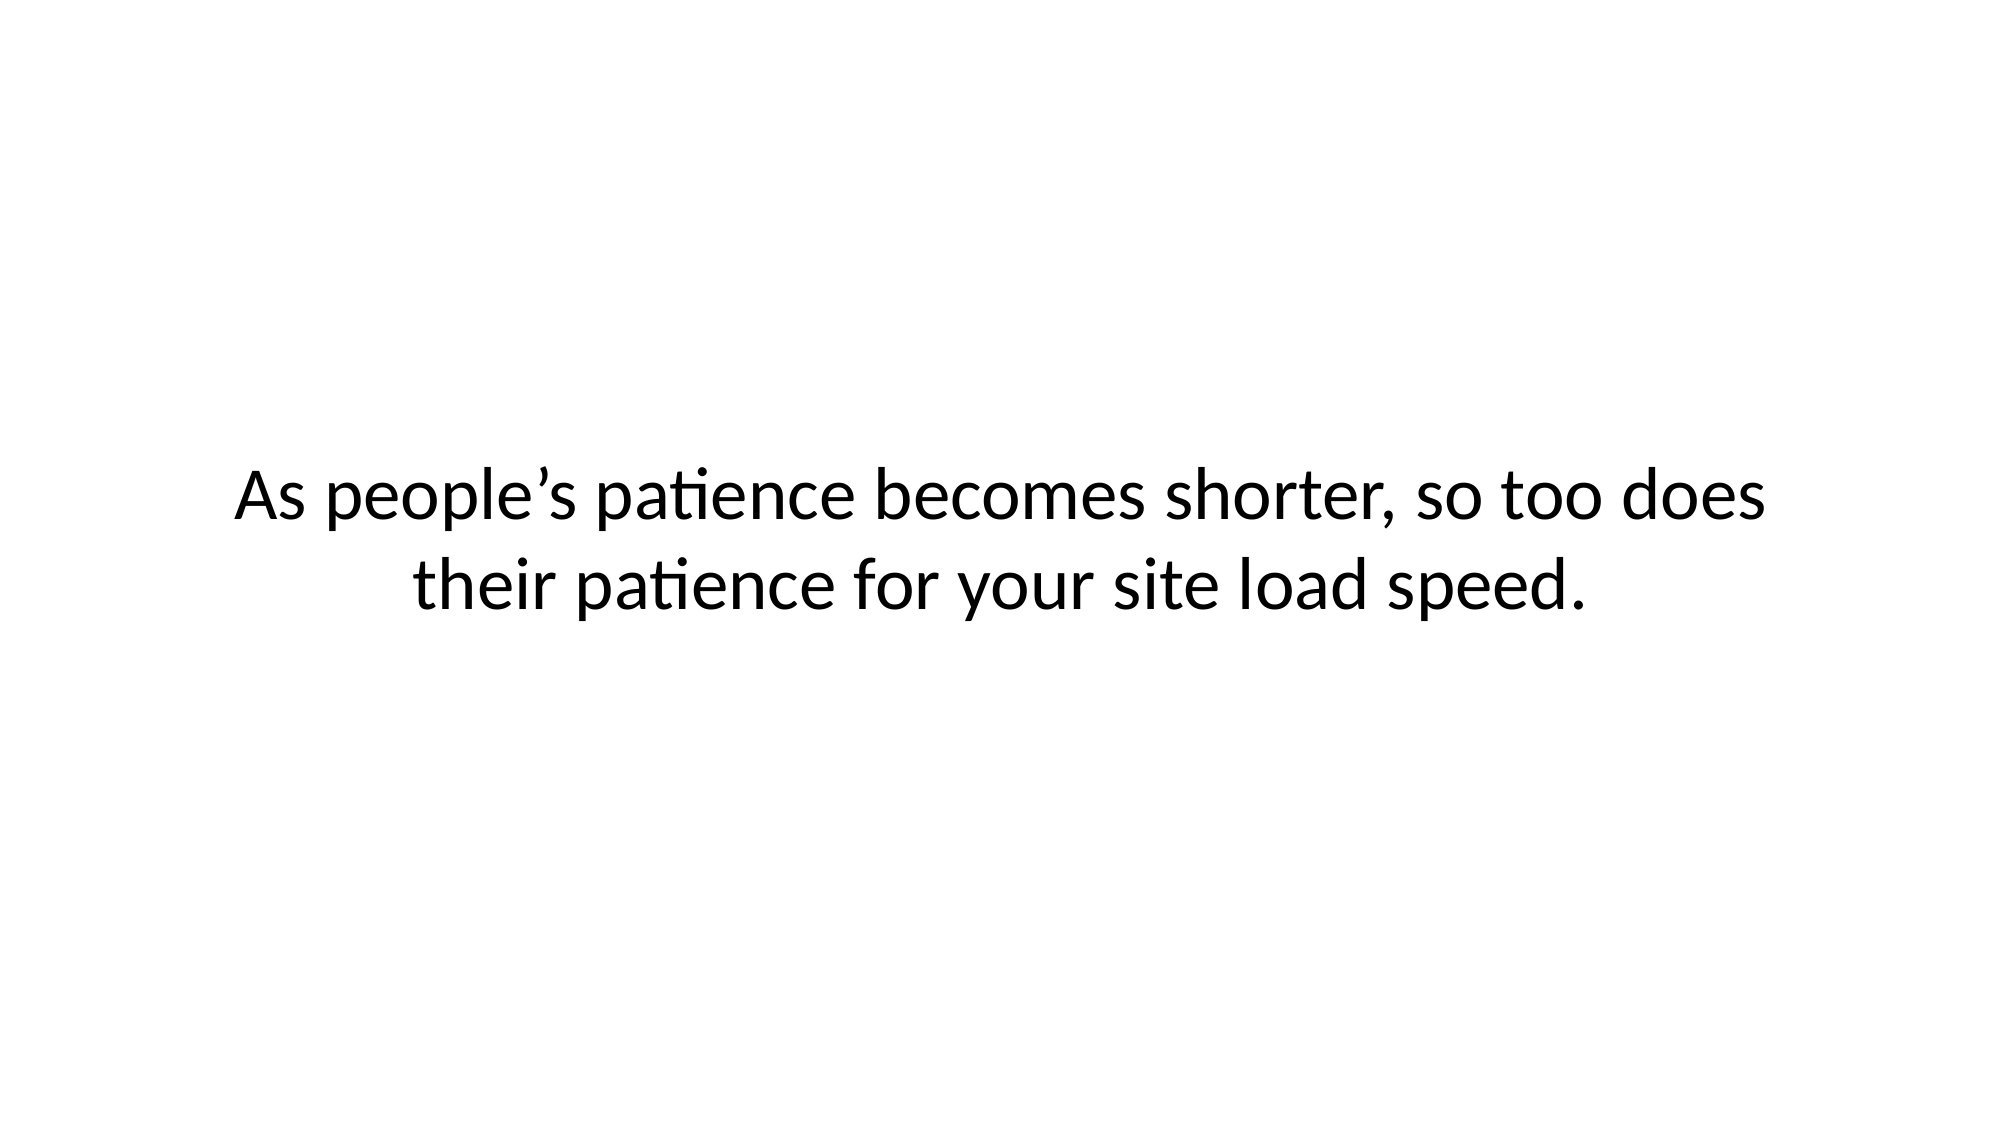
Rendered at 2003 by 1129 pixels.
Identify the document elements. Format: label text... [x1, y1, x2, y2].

title As people’s patience becomes shorter, so too does their patience for your site load speed. [150, 287, 1853, 782]
